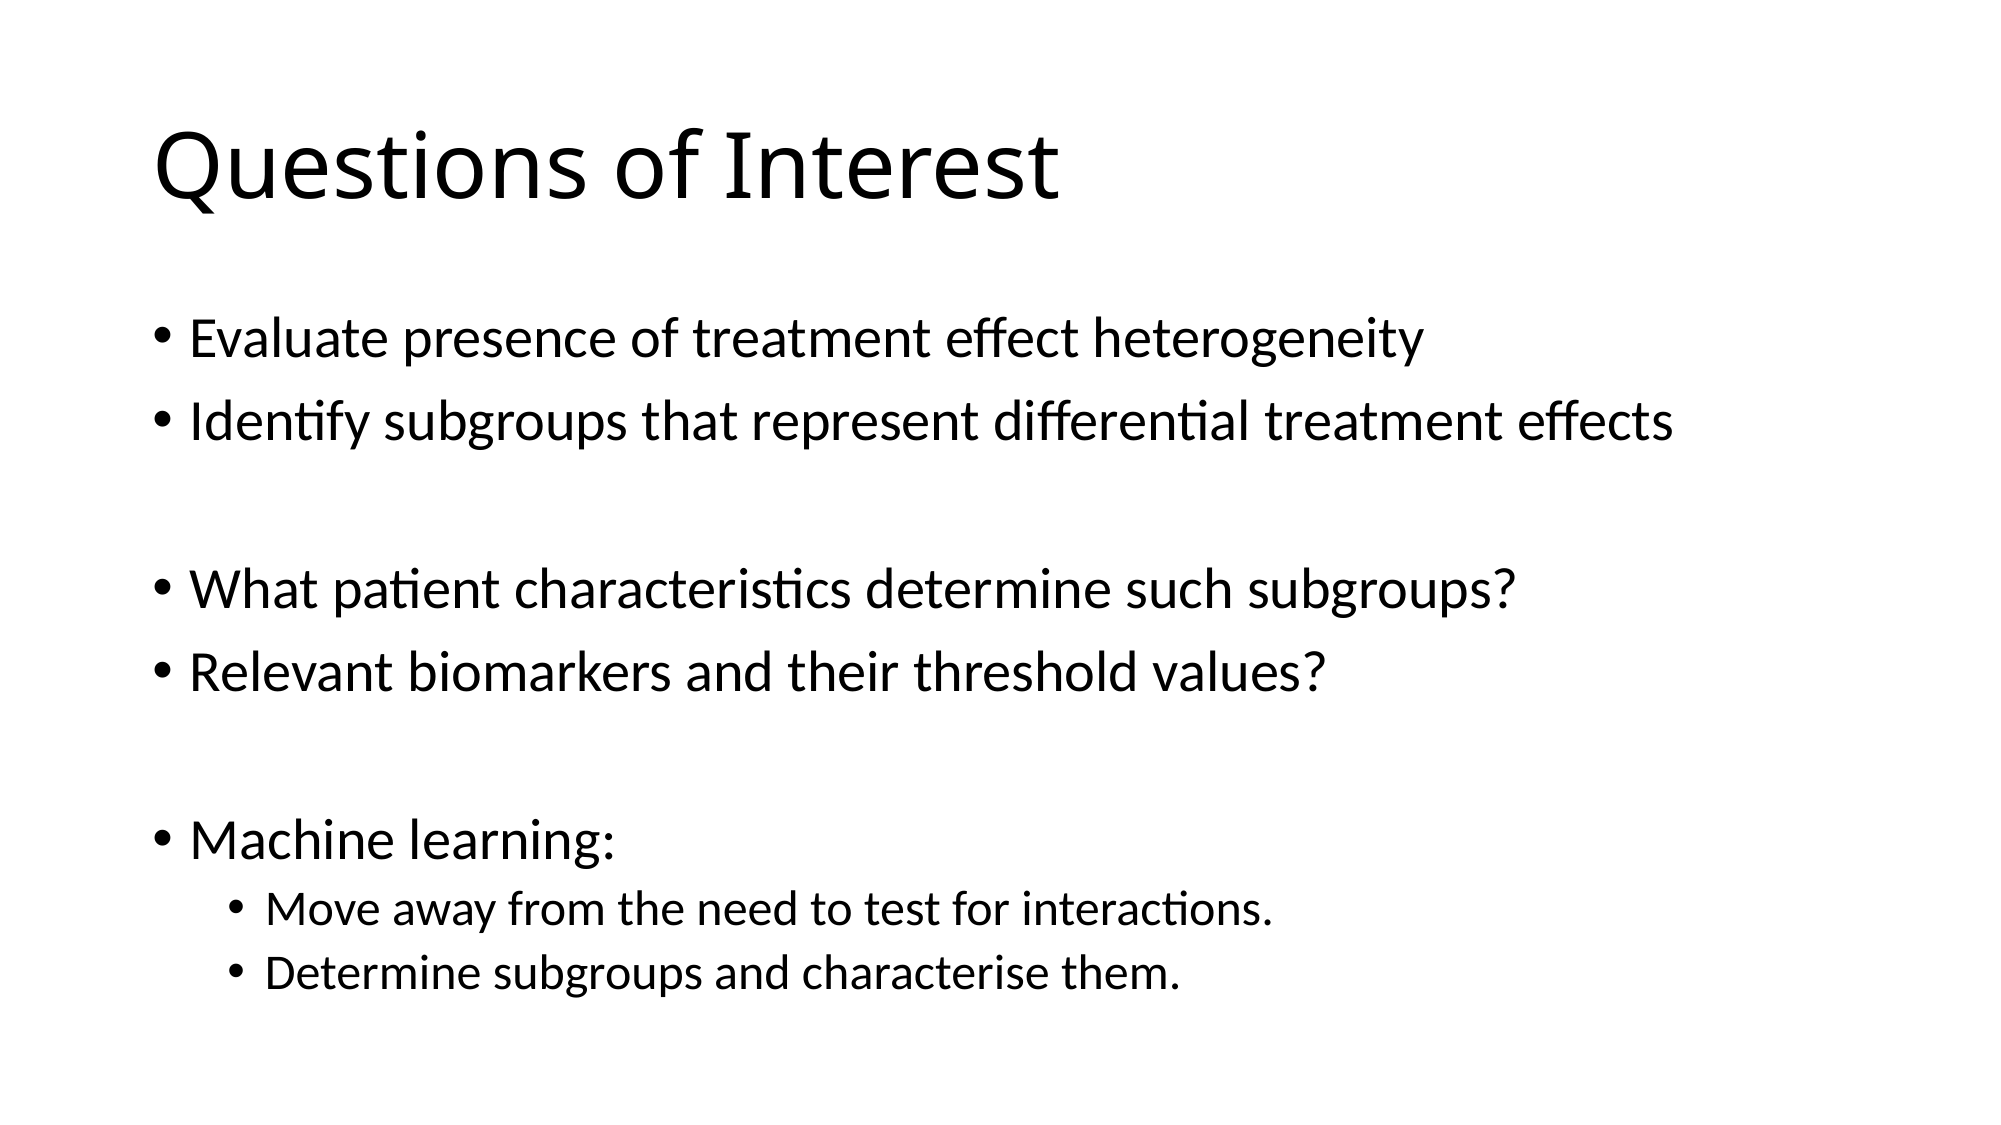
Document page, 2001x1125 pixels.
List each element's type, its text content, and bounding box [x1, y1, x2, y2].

list Evaluate presence of treatment effect heterogeneity Identify subgroups that represent differential treatment effects What patient characteristics determine such subgroups? Relevant biomarkers and their threshold values? Machine learning: Move away from the need to test for interactions. Determine subgroups and characterise them. [137, 299, 1863, 1014]
title Questions of Interest [137, 59, 1863, 278]
